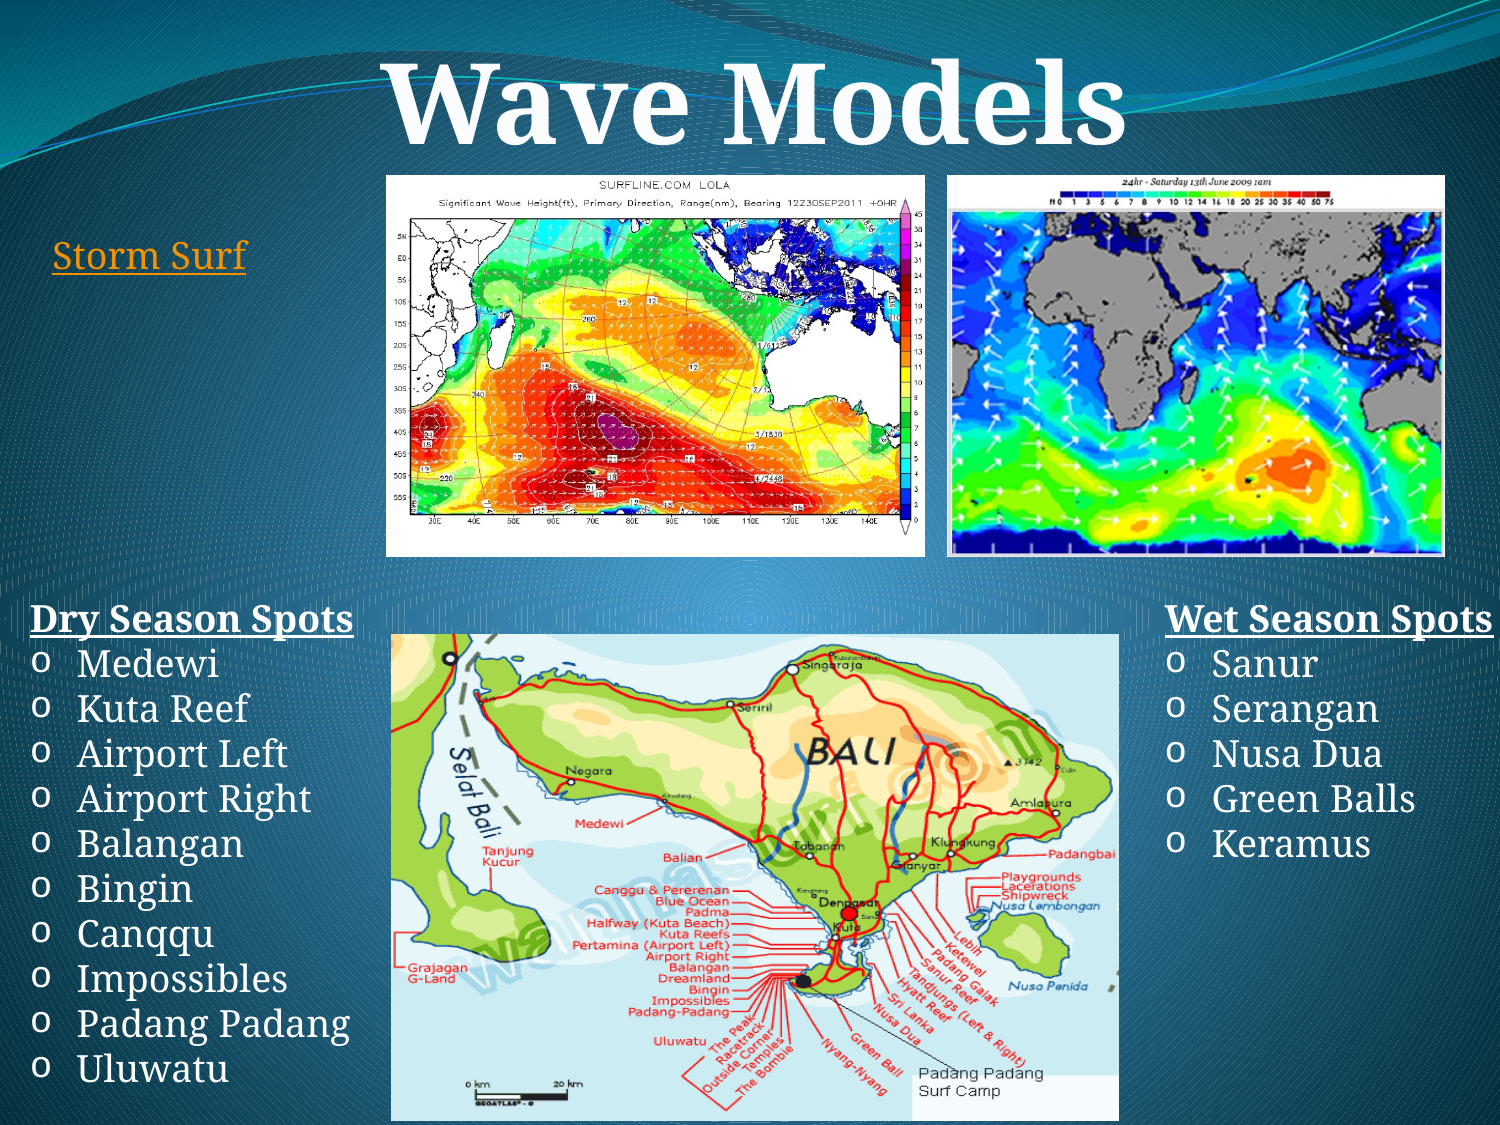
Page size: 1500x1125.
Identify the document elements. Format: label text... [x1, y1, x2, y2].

picture [386, 175, 926, 557]
text_box Dry Season Spots Medewi Kuta Reef Airport Left Airport Right Balangan Bingin Canqqu Impossibles Padang Padang Uluwatu [14, 587, 403, 1098]
picture [947, 175, 1446, 557]
text_box Storm Surf [37, 224, 379, 291]
text_box Wave Models [365, 24, 1145, 175]
picture [391, 634, 1119, 1121]
text_box Wet Season Spots Sanur Serangan Nusa Dua Green Balls Keramus [1149, 587, 1500, 873]
